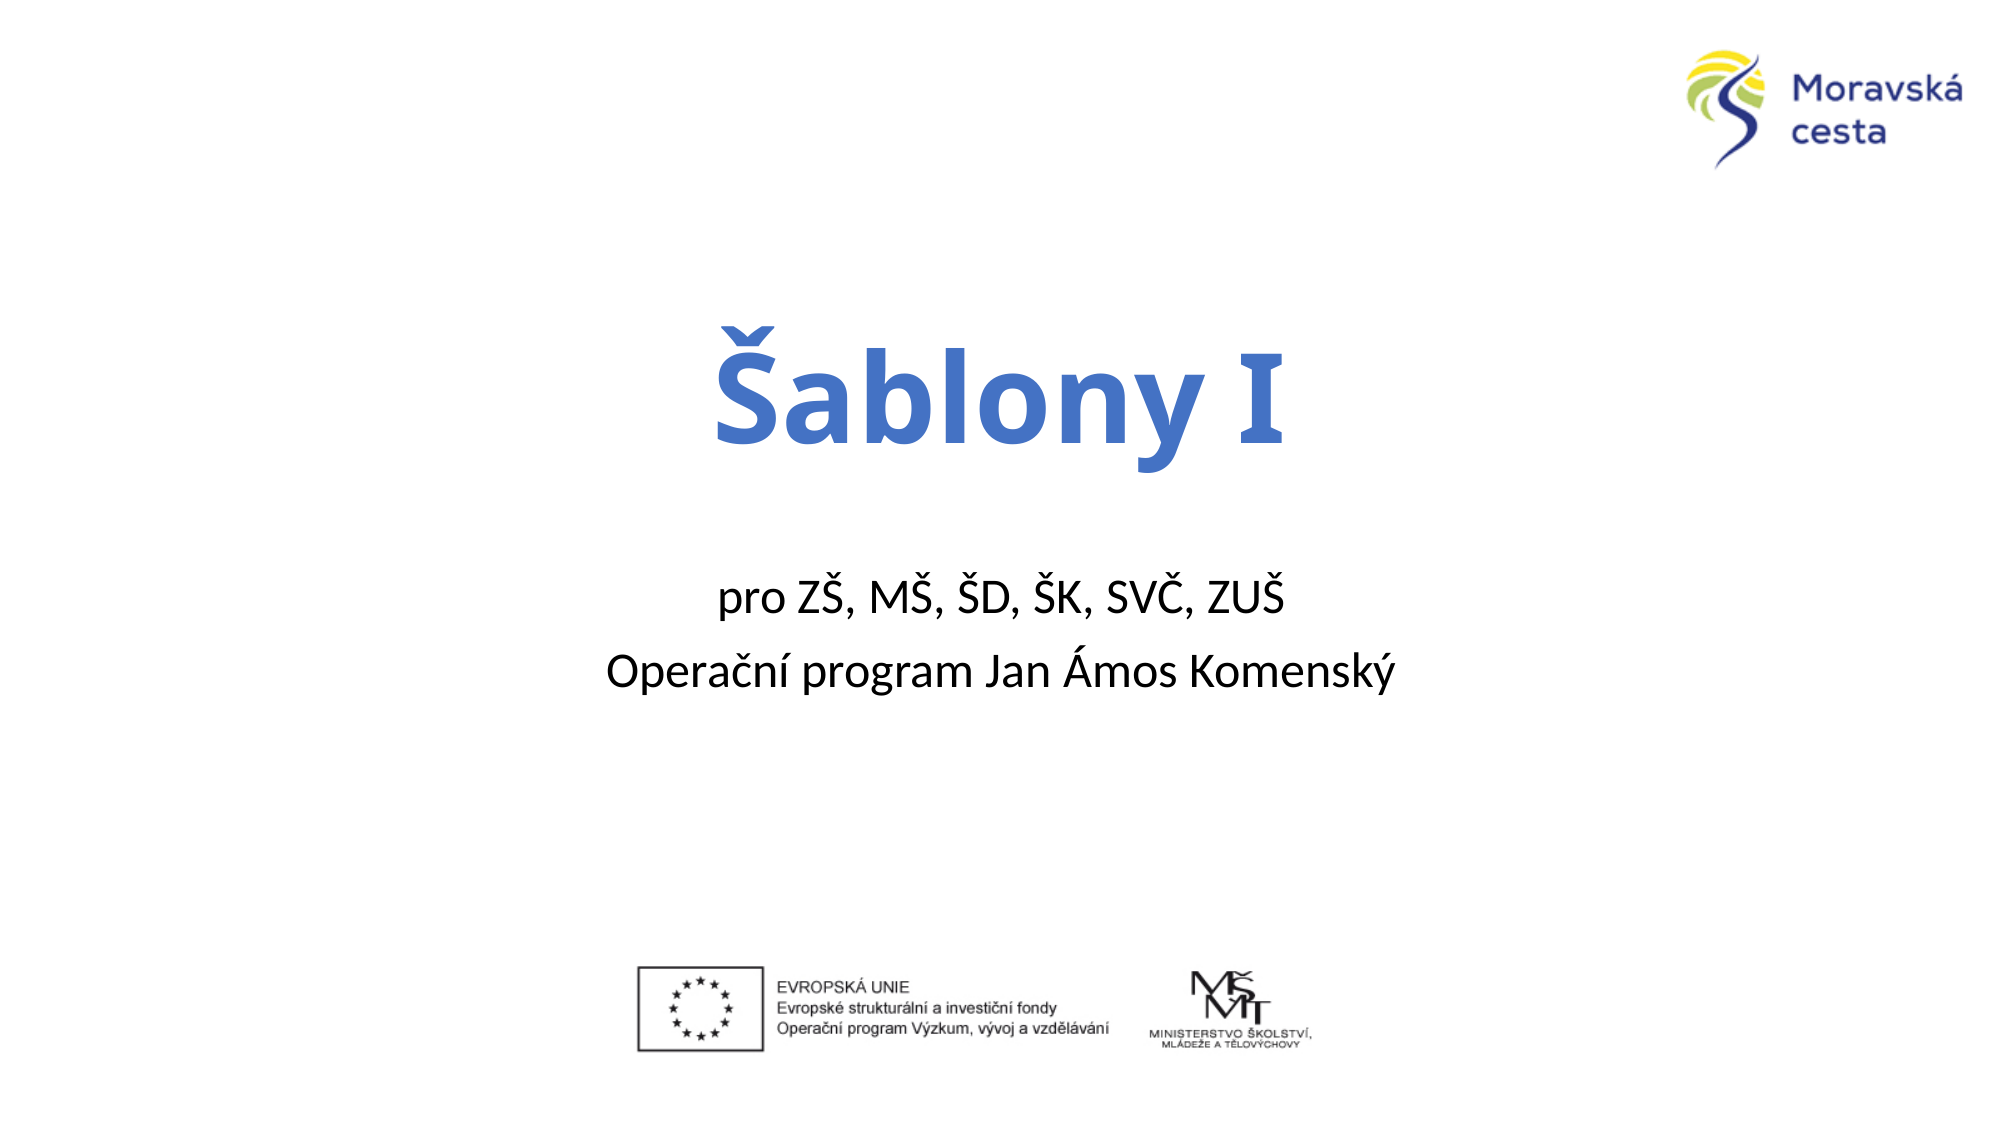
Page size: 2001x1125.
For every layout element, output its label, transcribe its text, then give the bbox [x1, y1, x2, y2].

text_box pro ZŠ, MŠ, ŠD, ŠK, SVČ, ZUŠ Operační program Jan Ámos Komenský [22, 562, 1981, 863]
picture [1654, 12, 1981, 193]
picture [592, 925, 1349, 1094]
title Šablony I [249, 262, 1750, 478]
